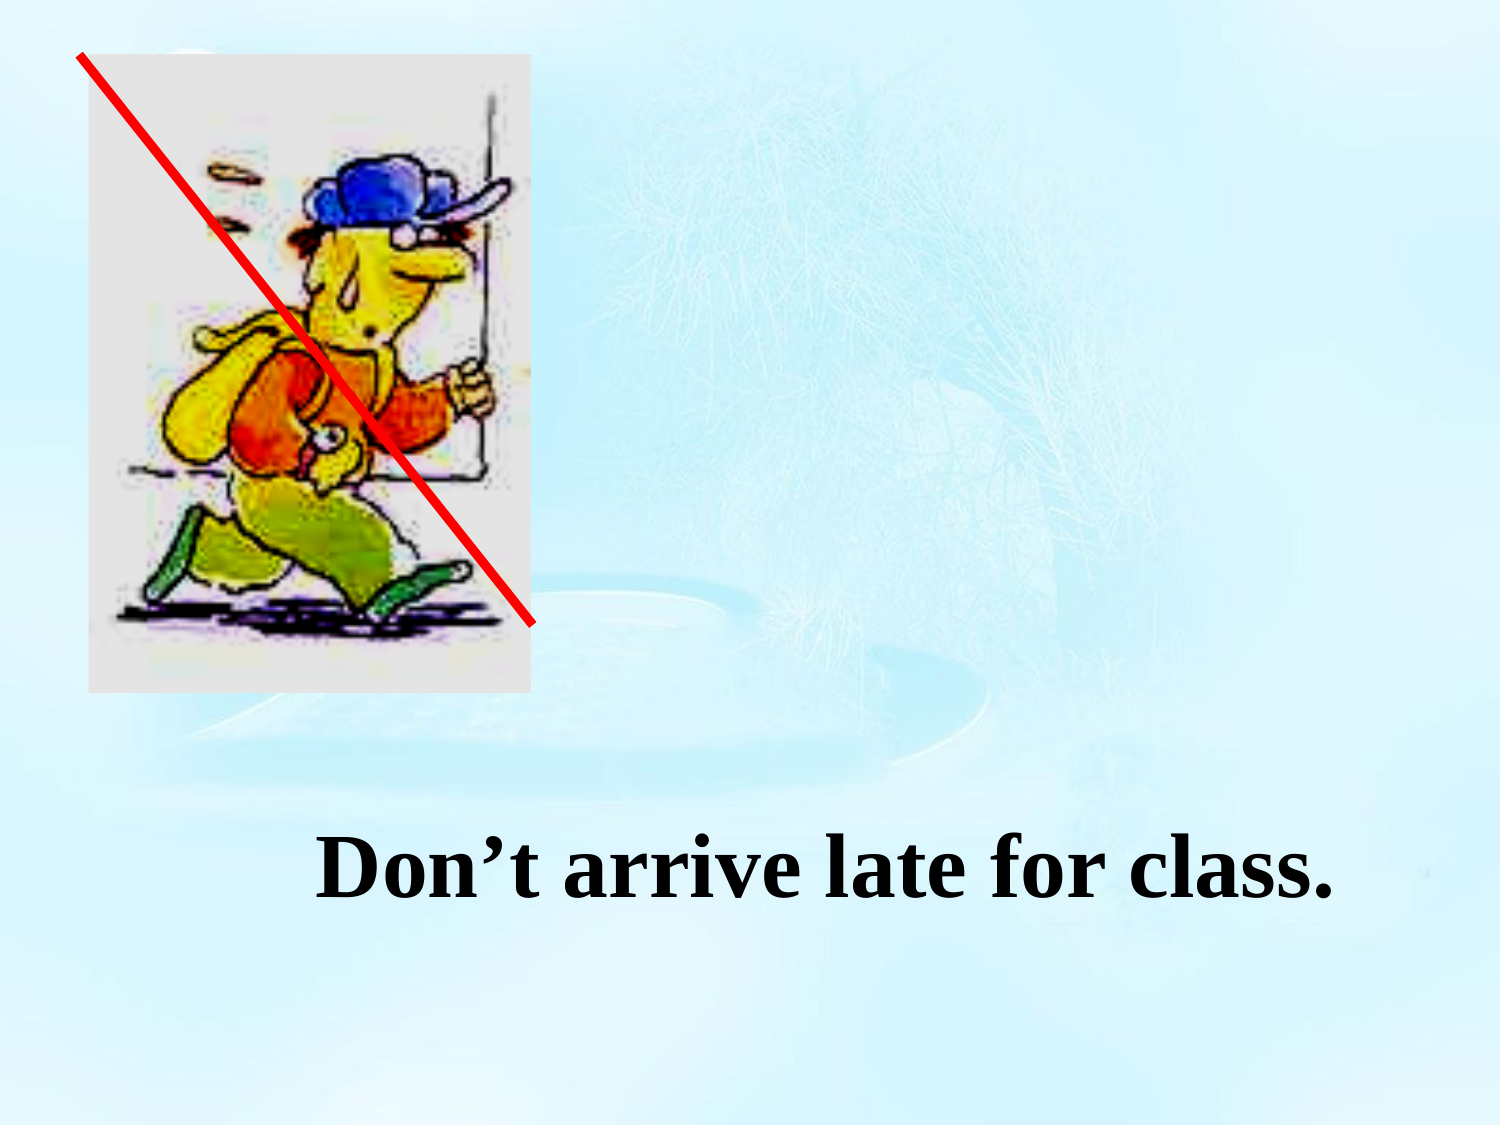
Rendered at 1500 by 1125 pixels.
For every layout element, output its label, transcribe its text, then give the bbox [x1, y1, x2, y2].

picture [0, 0, 1500, 1125]
text_box Don’t arrive late for class. [301, 798, 1376, 924]
